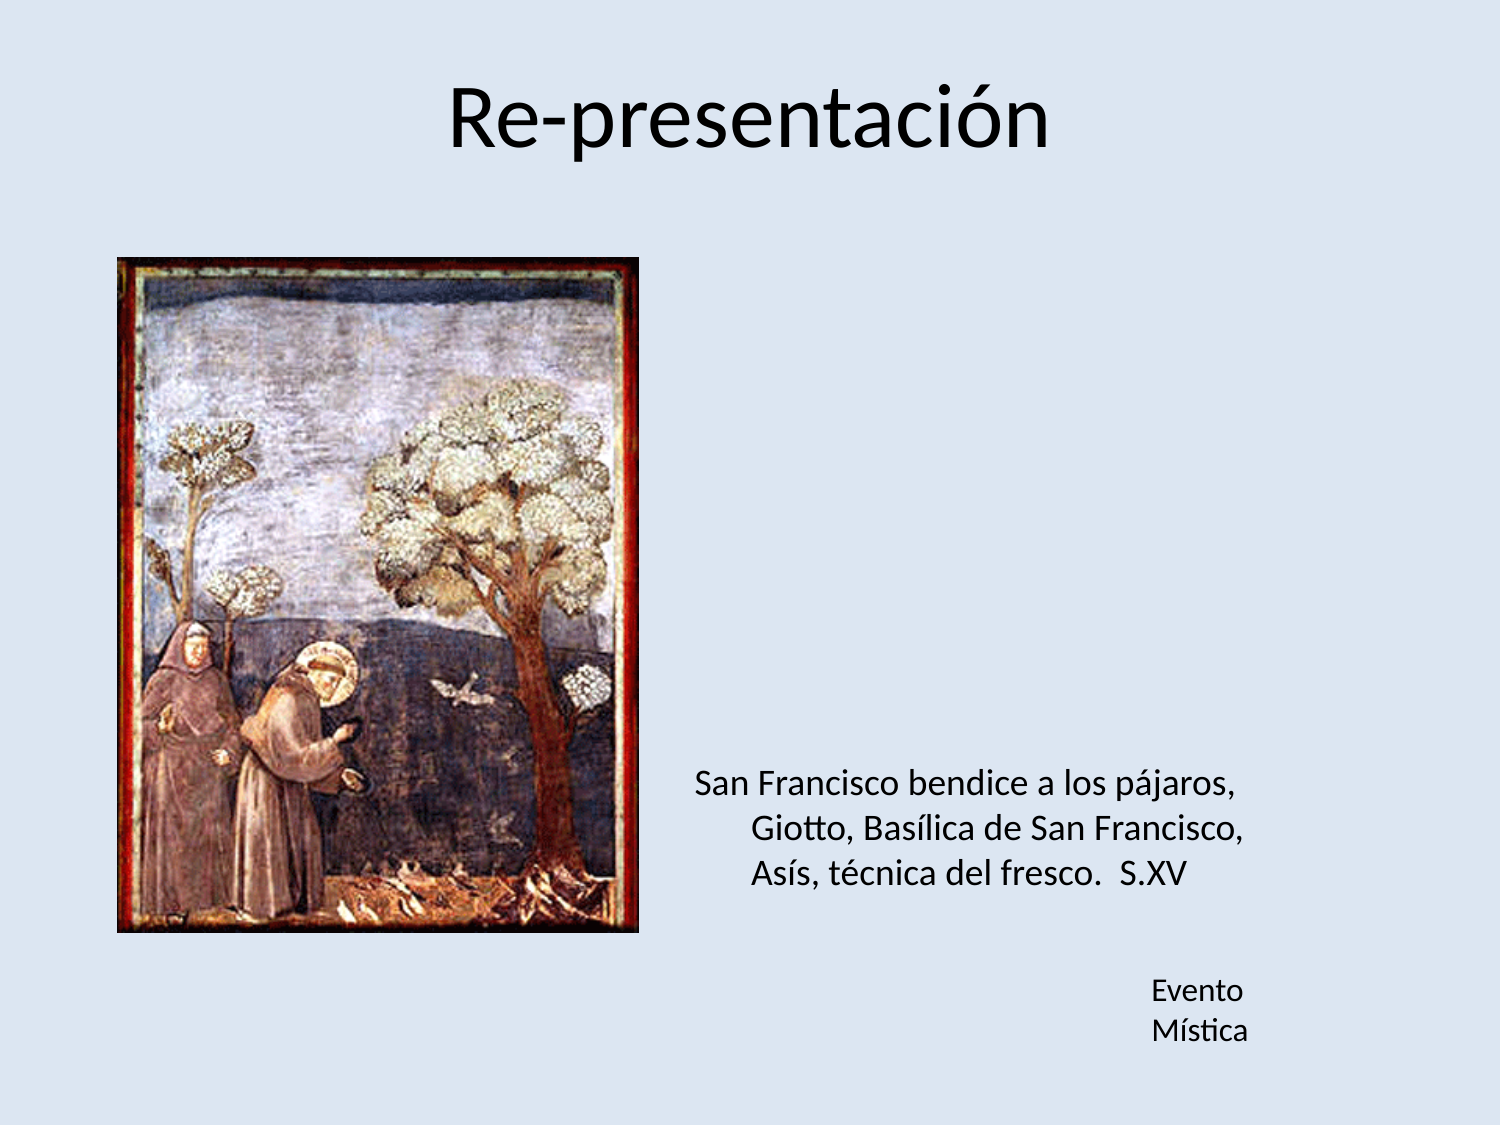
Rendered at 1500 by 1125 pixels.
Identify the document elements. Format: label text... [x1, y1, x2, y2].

list San Francisco bendice a los pájaros, Giotto, Basílica de San Francisco, Asís, técnica del fresco. S.XV [679, 750, 1285, 914]
title Re-presentación [75, 45, 1425, 176]
picture [116, 257, 640, 933]
text_box Evento Mística [1136, 960, 1430, 1056]
